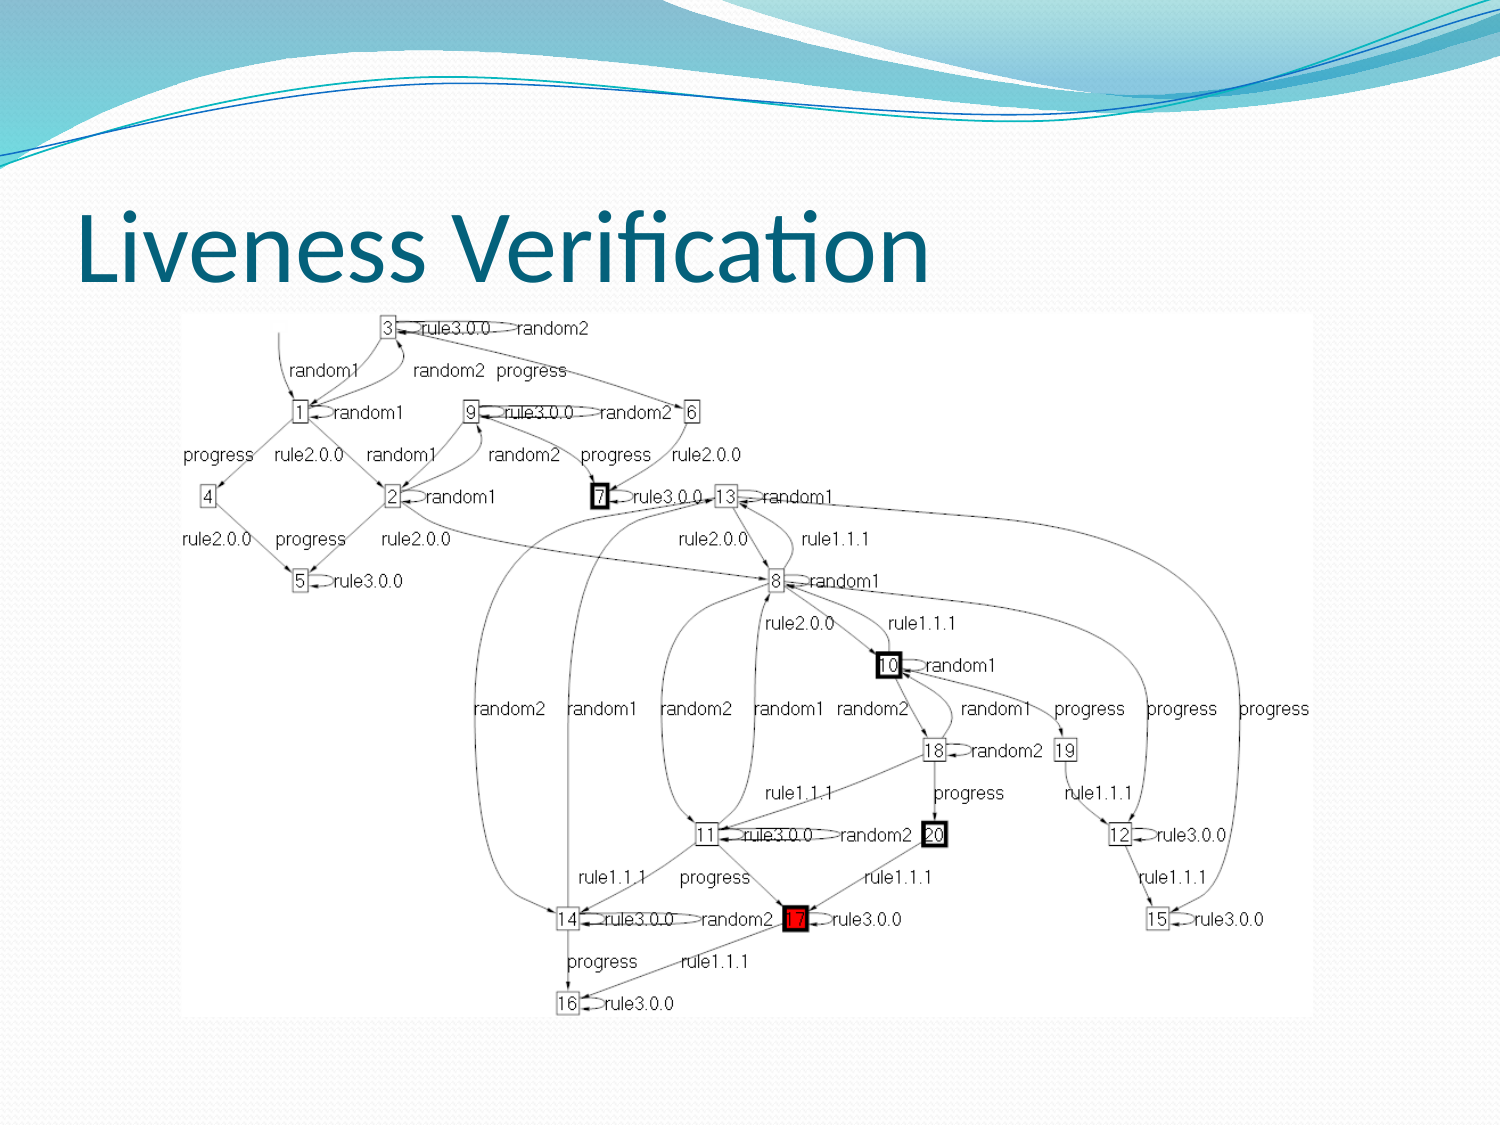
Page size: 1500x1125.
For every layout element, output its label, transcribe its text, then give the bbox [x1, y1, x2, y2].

title Liveness Verification [74, 115, 1438, 304]
picture [180, 312, 1313, 1017]
